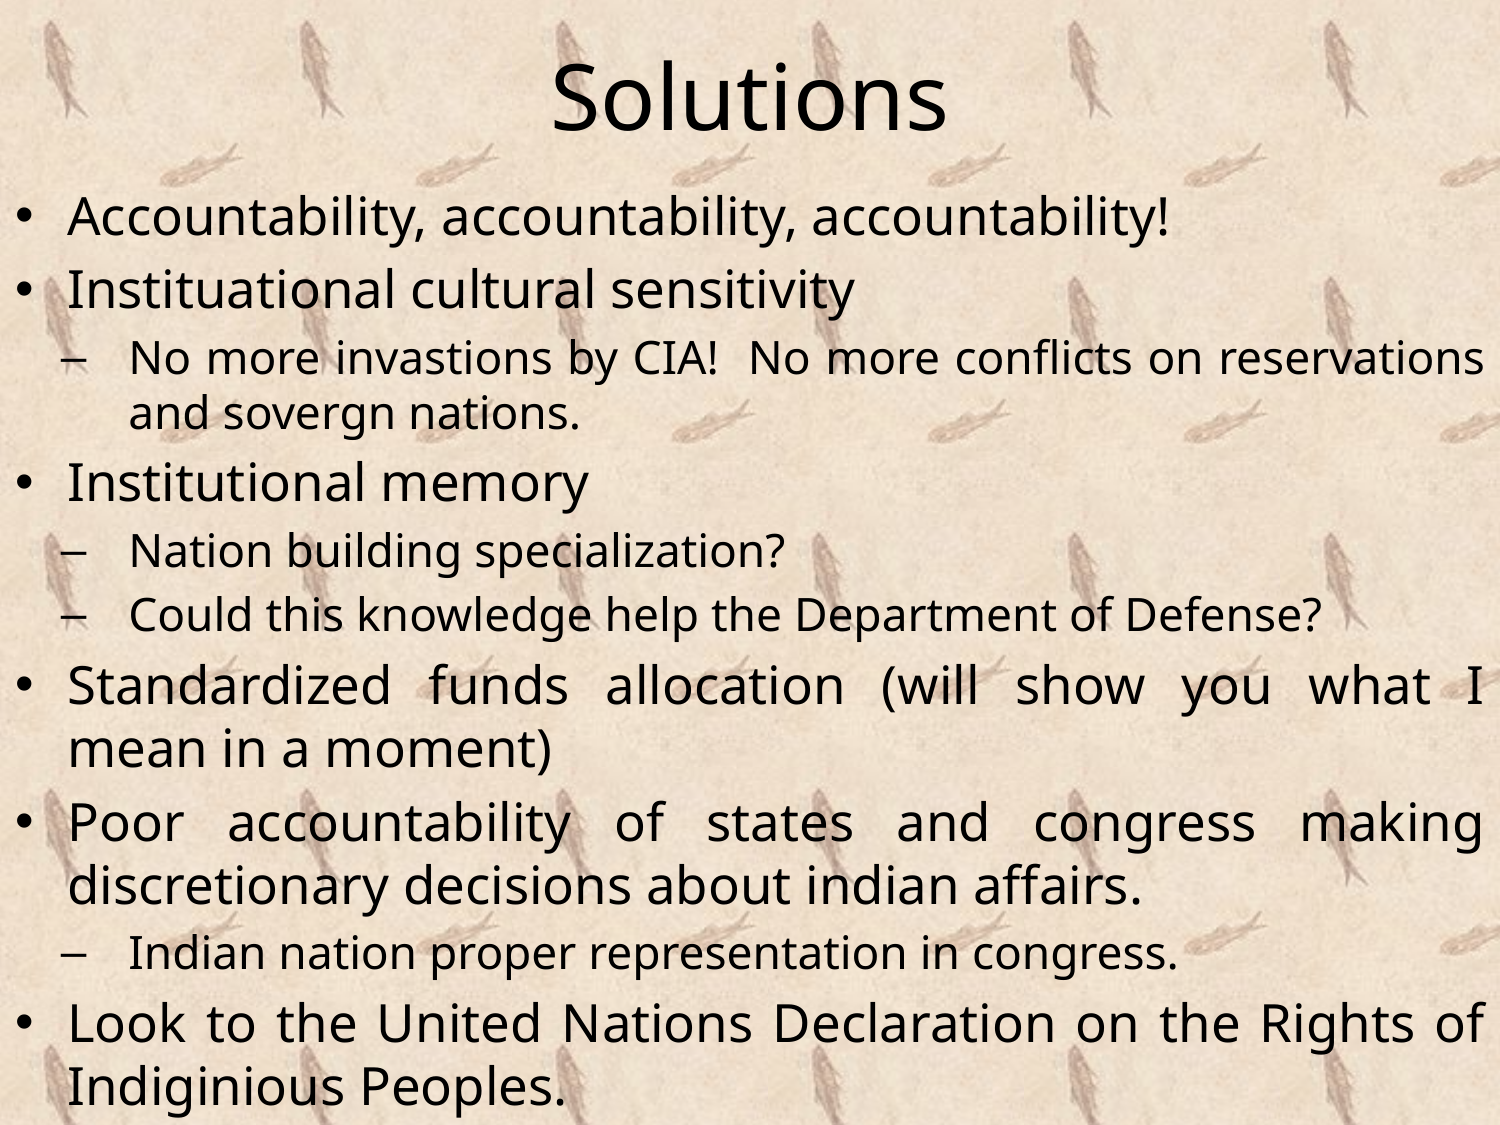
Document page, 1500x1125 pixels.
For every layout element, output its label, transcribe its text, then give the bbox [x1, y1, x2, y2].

list Accountability, accountability, accountability! Instituational cultural sensitivity No more invastions by CIA! No more conflicts on reservations and sovergn nations. Institutional memory Nation building specialization? Could this knowledge help the Department of Defense? Standardized funds allocation (will show you what I mean in a moment) Poor accountability of states and congress making discretionary decisions about indian affairs. Indian nation proper representation in congress. Look to the United Nations Declaration on the Rights of Indiginious Peoples. [0, 174, 1500, 1125]
title Solutions [0, 0, 1500, 174]
